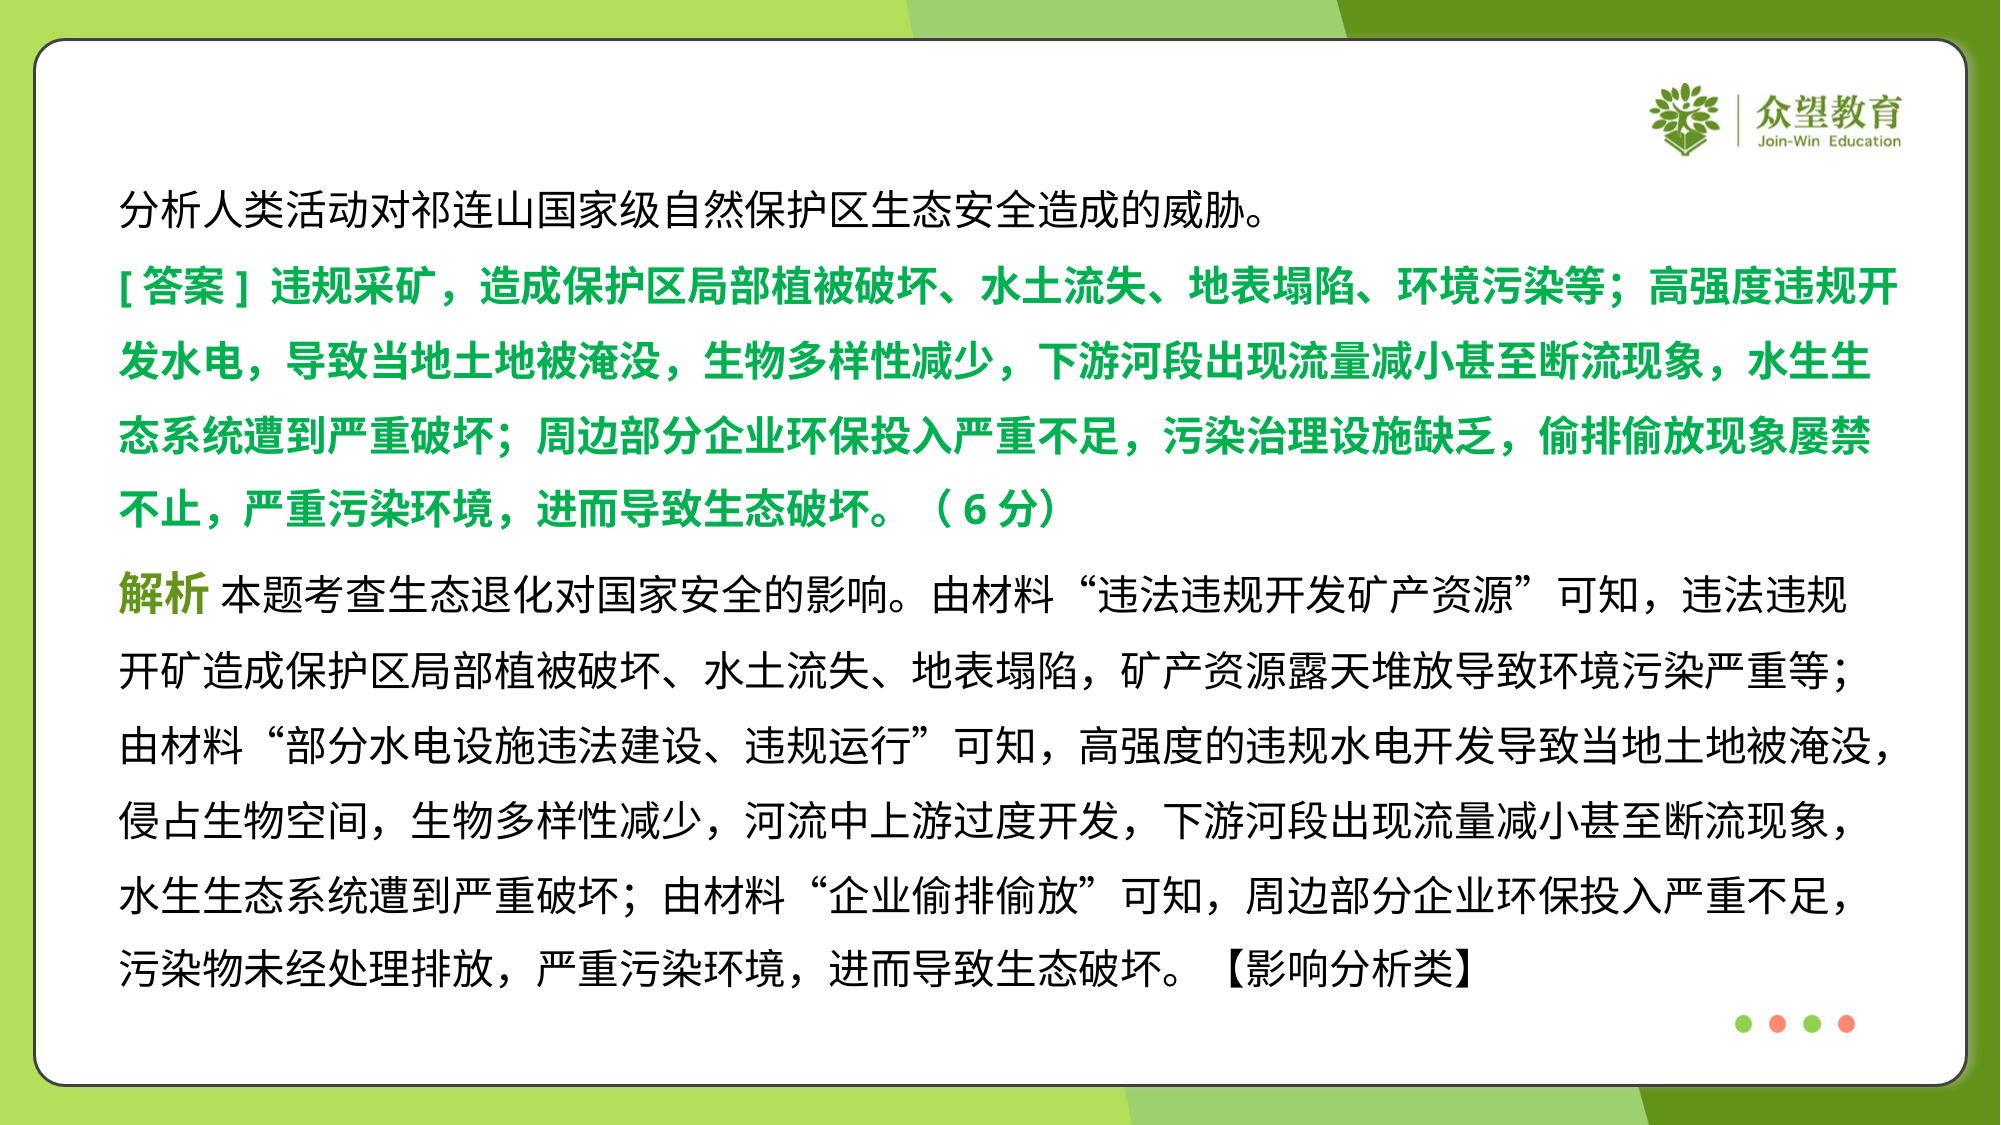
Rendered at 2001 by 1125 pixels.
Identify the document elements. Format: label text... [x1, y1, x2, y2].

picture [0, 0, 2000, 1125]
text_box 解析 本题考查生态退化对国家安全的影响。由材料“违法违规开发矿产资源”可知，违法违规 开矿造成保护区局部植被破坏、水土流失、地表塌陷，矿产资源露天堆放导致环境污染严重等； 由材料“部分水电设施违法建设、违规运行”可知，高强度的违规水电开发导致当地土地被淹没， 侵占生物空间，生物多样性减少，河流中上游过度开发，下游河段出现流量减小甚至断流现象， 水生生态系统遭到严重破坏；由材料“企业偷排偷放”可知，周边部分企业环保投入严重不足， 污染物未经处理排放，严重污染环境，进而导致生态破坏。【影响分析类】 [118, 543, 1883, 986]
text_box 分析人类活动对祁连山国家级自然保护区生态安全造成的威胁。 [118, 158, 1883, 226]
text_box [答案] 违规采矿，造成保护区局部植被破坏、水土流失、地表塌陷、环境污染等；高强度违规开 发水电，导致当地土地被淹没，生物多样性减少，下游河段出现流量减小甚至断流现象，水生生 态系统遭到严重破坏；周边部分企业环保投入严重不足，污染治理设施缺乏，偷排偷放现象屡禁 不止，严重污染环境，进而导致生态破坏。（6分） [118, 234, 1883, 526]
